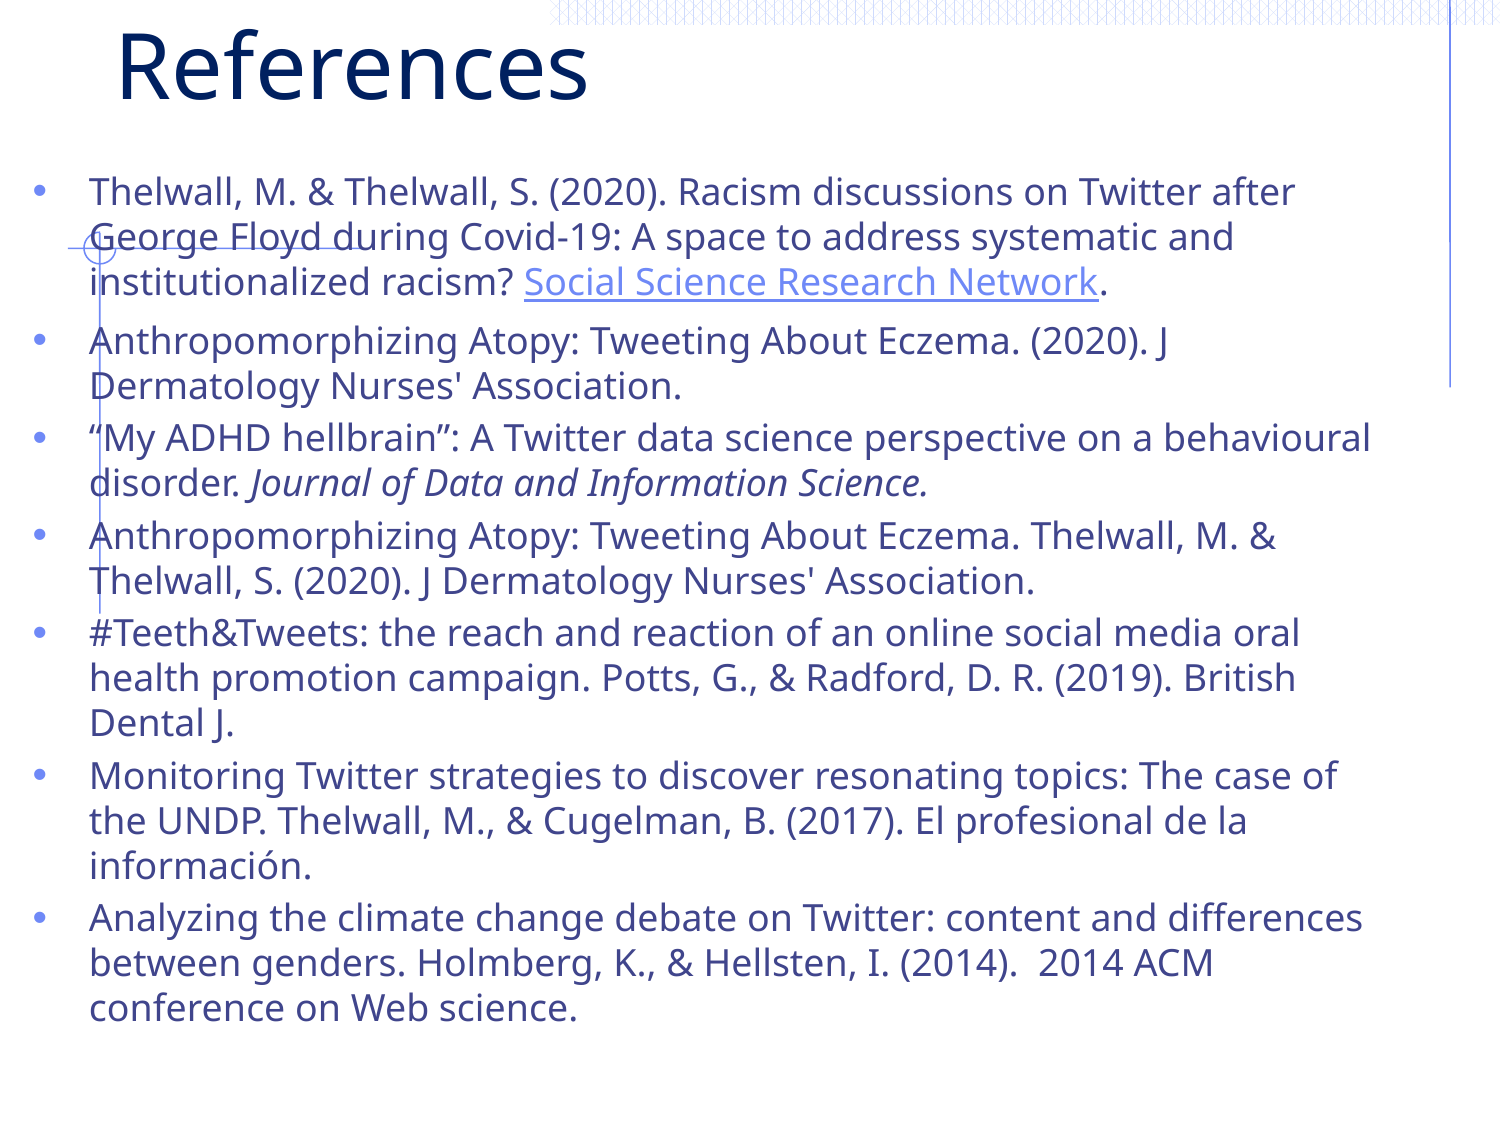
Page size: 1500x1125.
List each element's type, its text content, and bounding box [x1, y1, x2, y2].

list Thelwall, M. & Thelwall, S. (2020). Racism discussions on Twitter after George Floyd during Covid-19: A space to address systematic and institutionalized racism? Social Science Research Network. Anthropomorphizing Atopy: Tweeting About Eczema. (2020). J Dermatology Nurses' Association. “My ADHD hellbrain”: A Twitter data science perspective on a behavioural disorder. Journal of Data and Information Science. Anthropomorphizing Atopy: Tweeting About Eczema. Thelwall, M. & Thelwall, S. (2020). J Dermatology Nurses' Association. #Teeth&Tweets: the reach and reaction of an online social media oral health promotion campaign. Potts, G., & Radford, D. R. (2019). British Dental J. Monitoring Twitter strategies to discover resonating topics: The case of the UNDP. Thelwall, M., & Cugelman, B. (2017). El profesional de la información. Analyzing the climate change debate on Twitter: content and differences between genders. Holmberg, K., & Hellsten, I. (2014). 2014 ACM conference on Web science. [17, 160, 1413, 1094]
title References [99, 50, 1375, 126]
